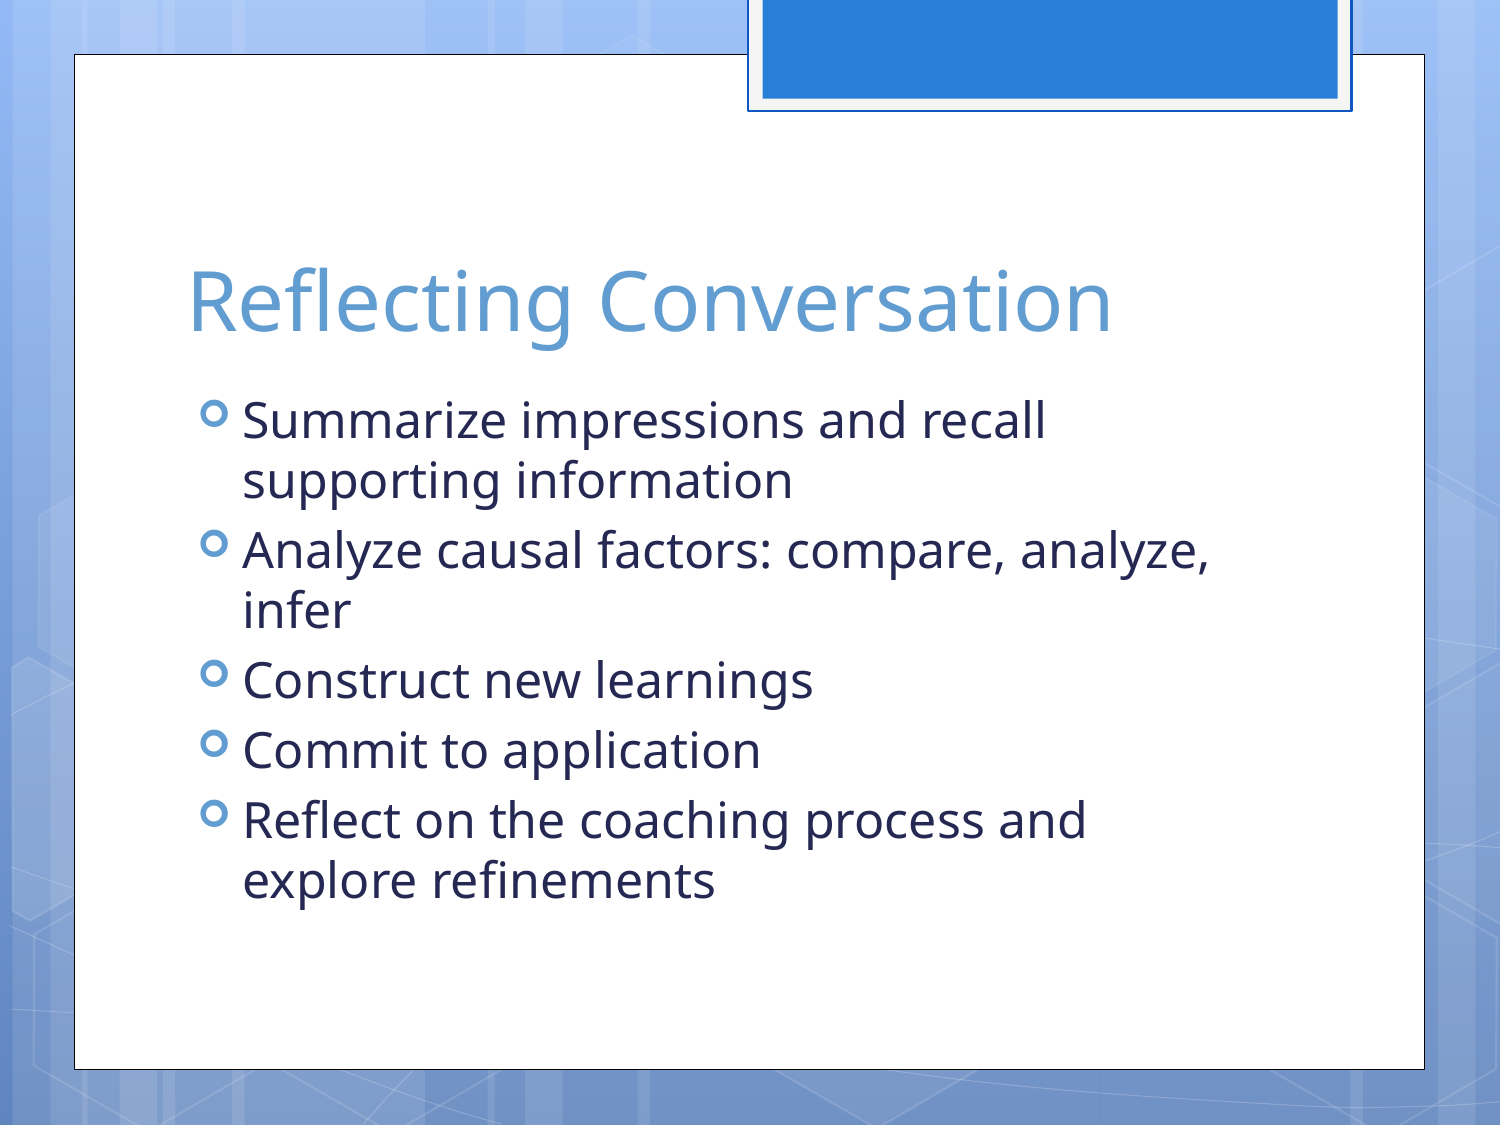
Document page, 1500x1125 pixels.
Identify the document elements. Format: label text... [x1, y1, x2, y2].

list Summarize impressions and recall supporting information Analyze causal factors: compare, analyze, infer Construct new learnings Commit to application Reflect on the coaching process and explore refinements [171, 381, 1283, 957]
title Reflecting Conversation [171, 168, 1324, 357]
